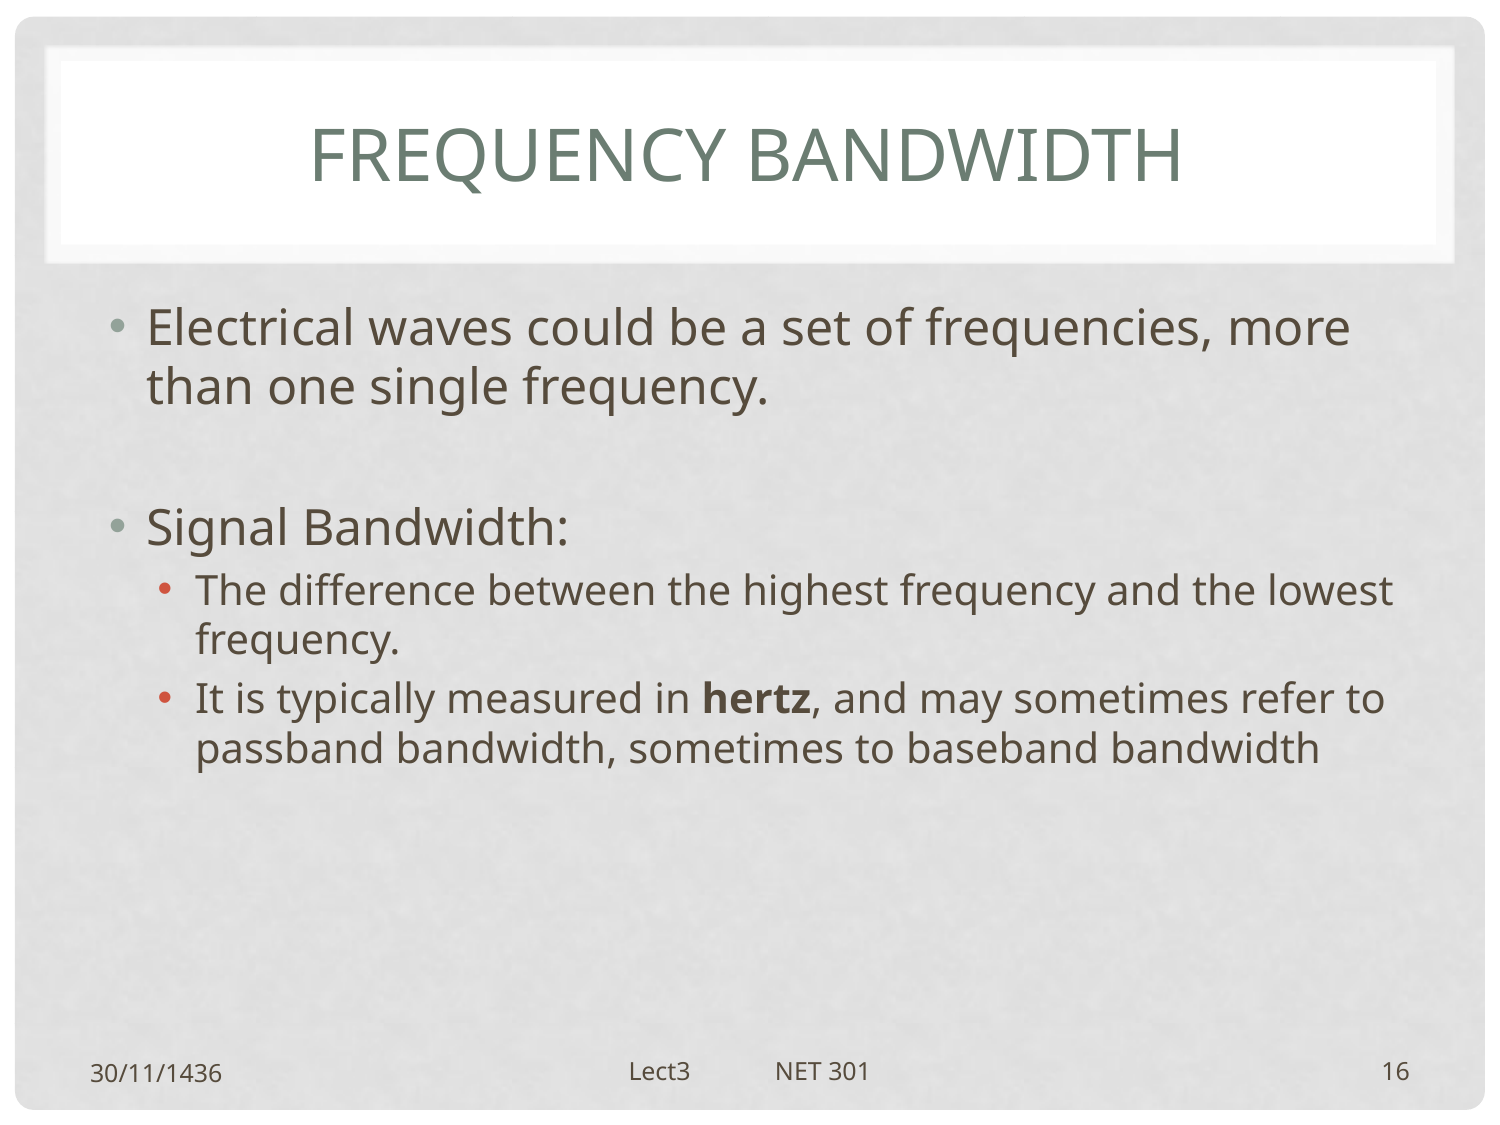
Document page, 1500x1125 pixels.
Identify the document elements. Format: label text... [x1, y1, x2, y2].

list Electrical waves could be a set of frequencies, more than one single frequency. Signal Bandwidth: The difference between the highest frequency and the lowest frequency. It is typically measured in hertz, and may sometimes refer to passband bandwidth, sometimes to baseband bandwidth [75, 287, 1425, 1005]
slide_number 16 [1074, 1042, 1425, 1103]
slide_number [75, 1042, 425, 1103]
footer Lect3 NET 301 [512, 1042, 988, 1103]
title Frequency bandwidth [69, 66, 1425, 238]
